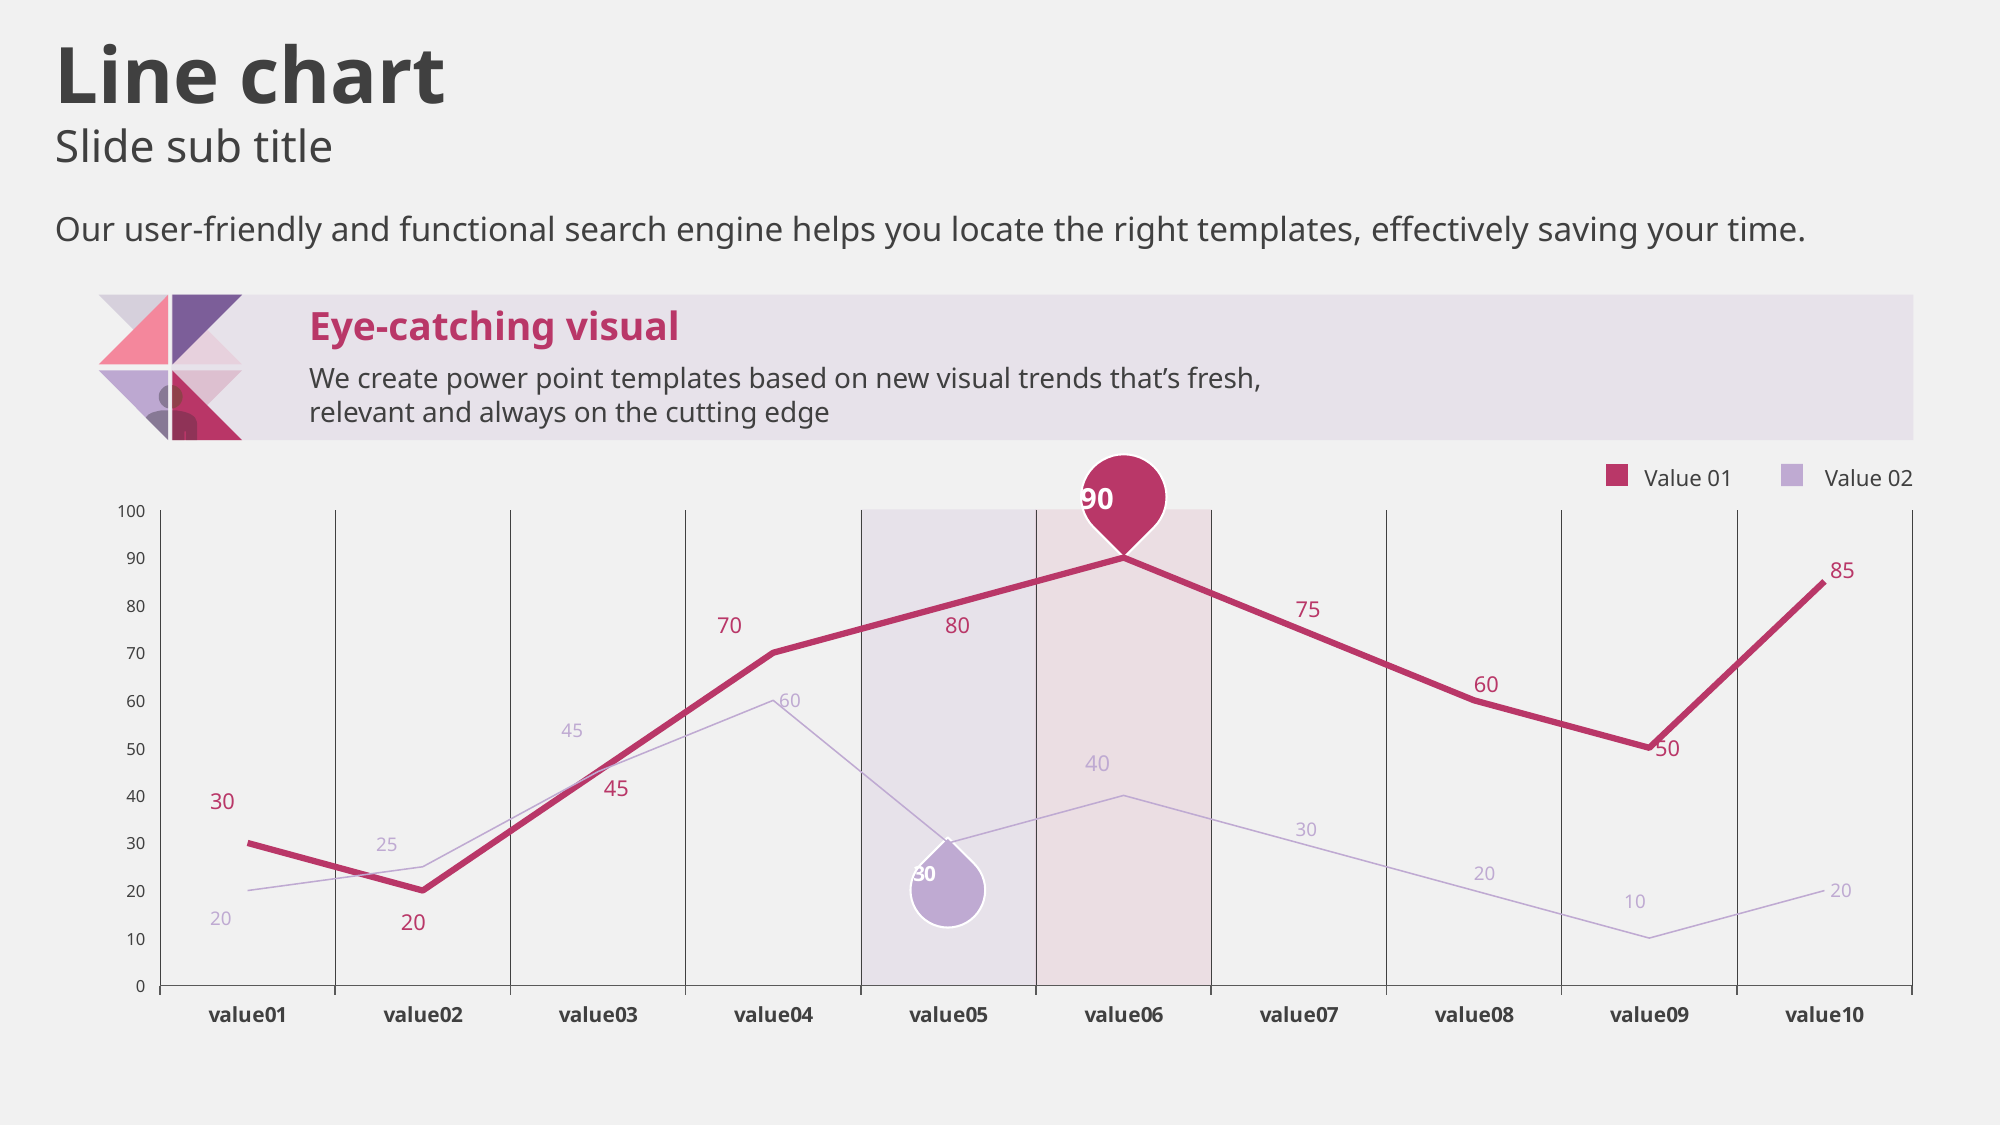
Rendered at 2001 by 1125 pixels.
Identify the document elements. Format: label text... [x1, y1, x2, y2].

chart [78, 436, 1946, 1051]
text_box [240, 293, 1915, 433]
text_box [1605, 460, 1932, 491]
text_box Our user-friendly and functional search engine helps you locate the right templates, effectively saving your time. [54, 207, 1899, 248]
list Line chart [55, 26, 1882, 117]
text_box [308, 306, 1317, 429]
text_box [98, 294, 243, 441]
list Slide sub title [55, 117, 1882, 181]
